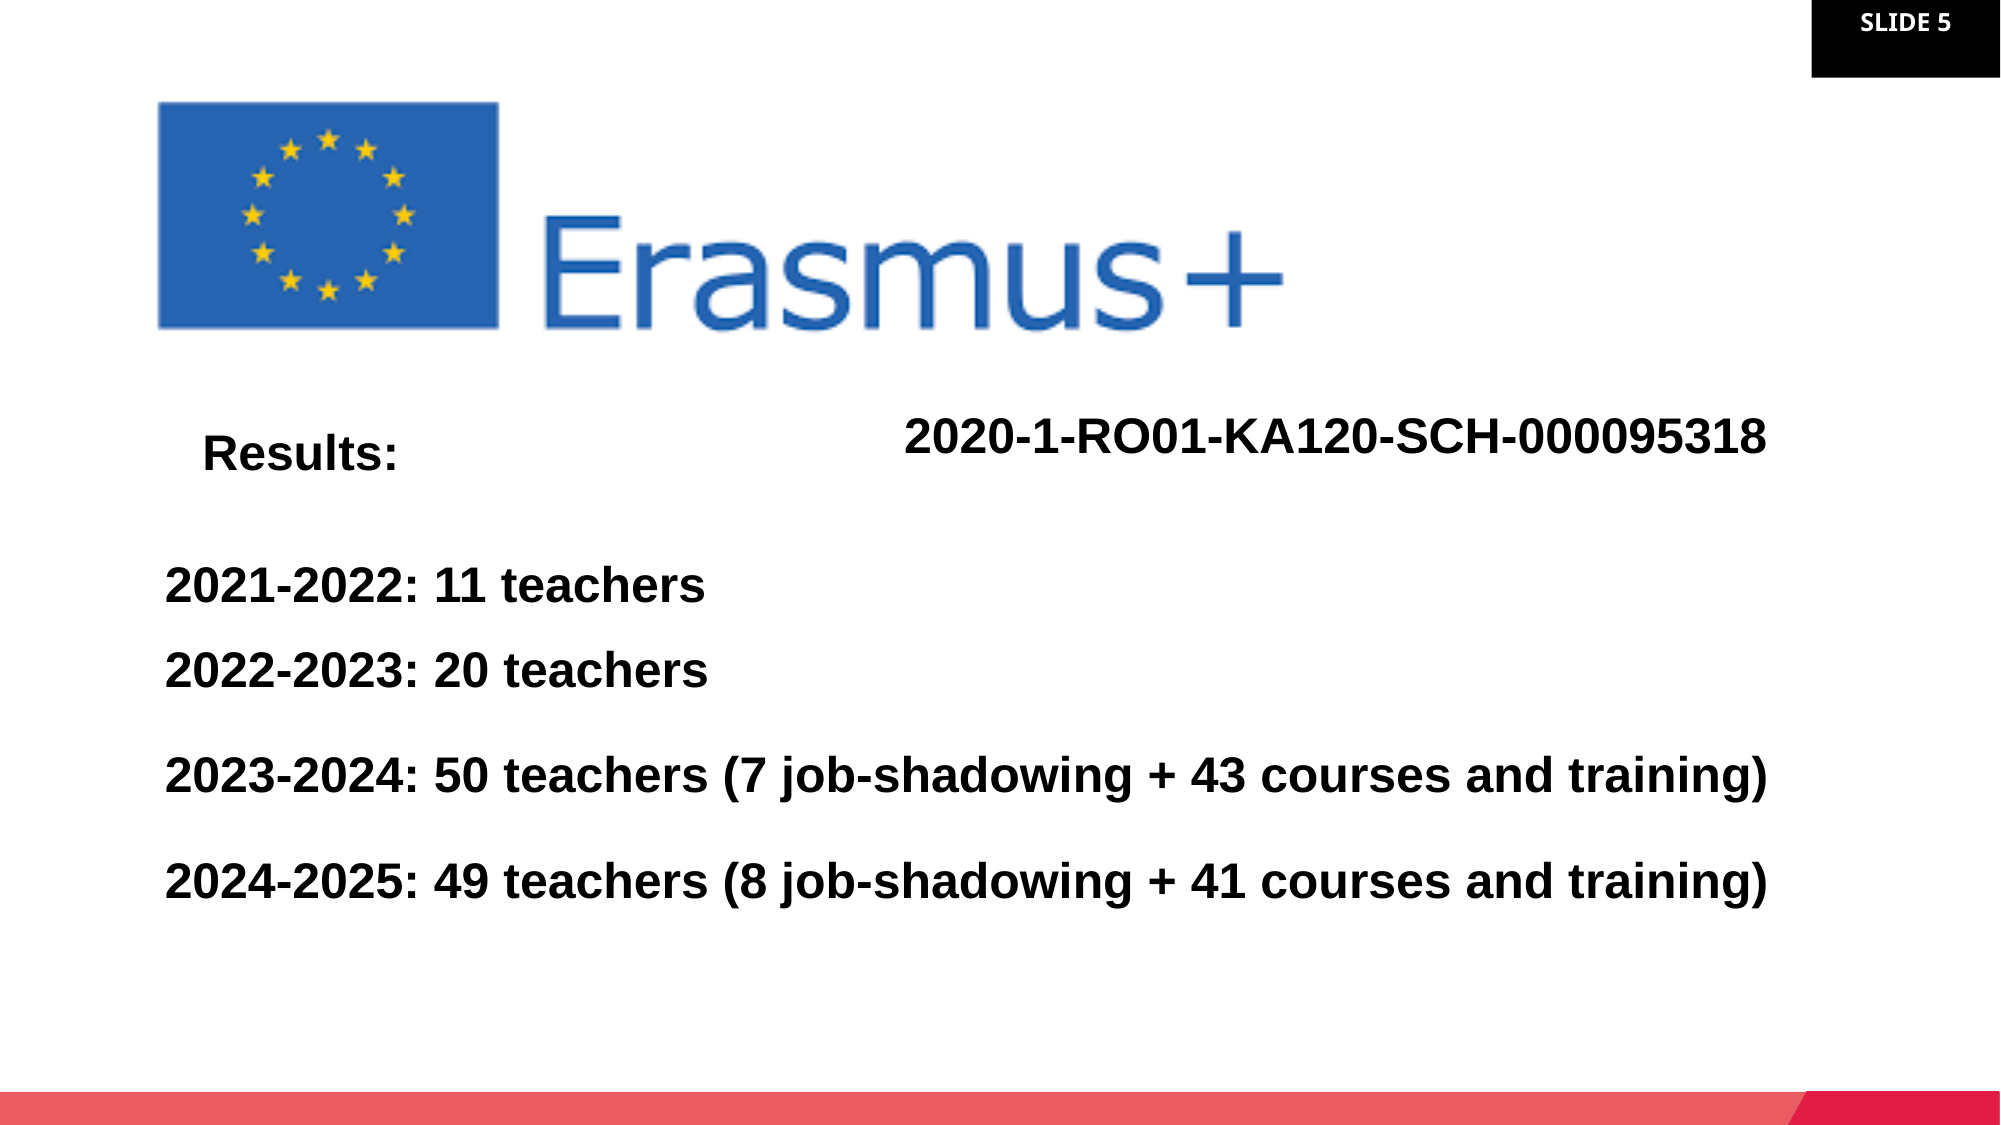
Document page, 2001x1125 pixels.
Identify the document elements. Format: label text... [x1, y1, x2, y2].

text_box Results: [187, 412, 432, 504]
picture [93, 37, 1351, 397]
text_box 2020-1-RO01-KA120-SCH-000095318 [889, 396, 1913, 488]
picture [1785, 1091, 2000, 1125]
text_box 2021-2022: 11 teachers 2022-2023: 20 teachers 2023-2024: 50 teachers (7 job-shadowing + 43 courses and training) 2024-2025: 49 teachers (8 job-shadowing + 41 courses and training) [150, 545, 1838, 975]
